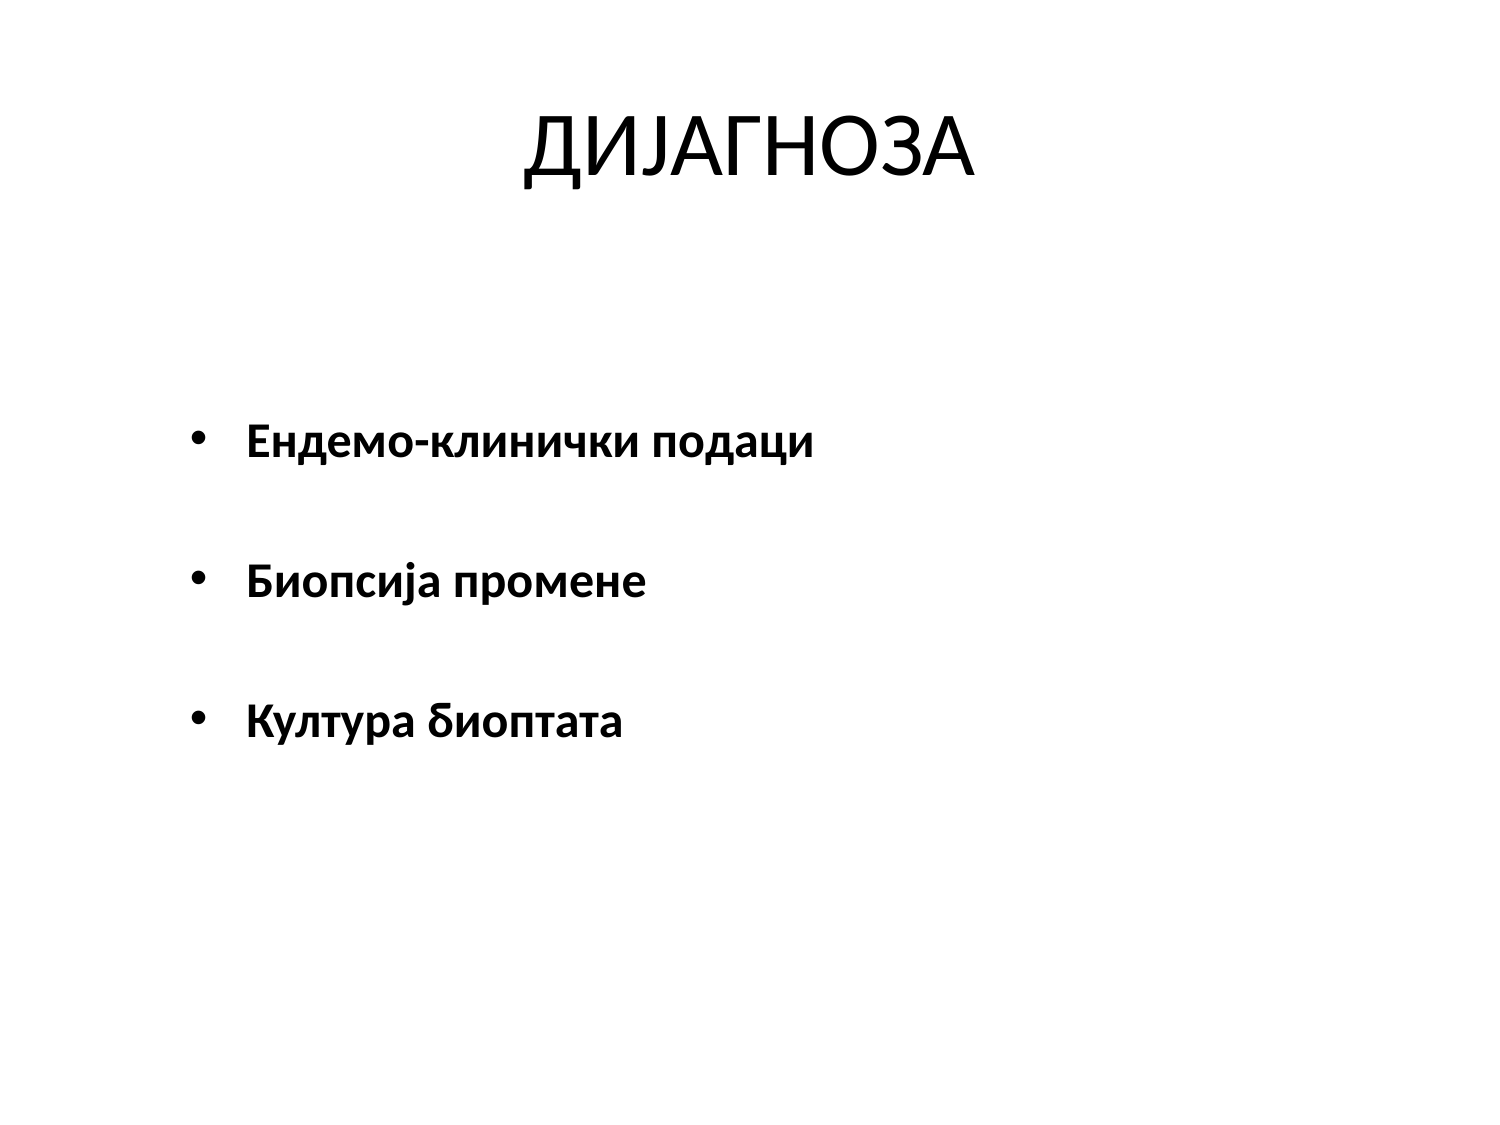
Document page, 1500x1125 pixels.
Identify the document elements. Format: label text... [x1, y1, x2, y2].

list Ендемо-клинички подаци Биопсија промене Култура биоптата [174, 399, 1413, 1000]
title ДИЈАГНОЗА [75, 45, 1425, 233]
